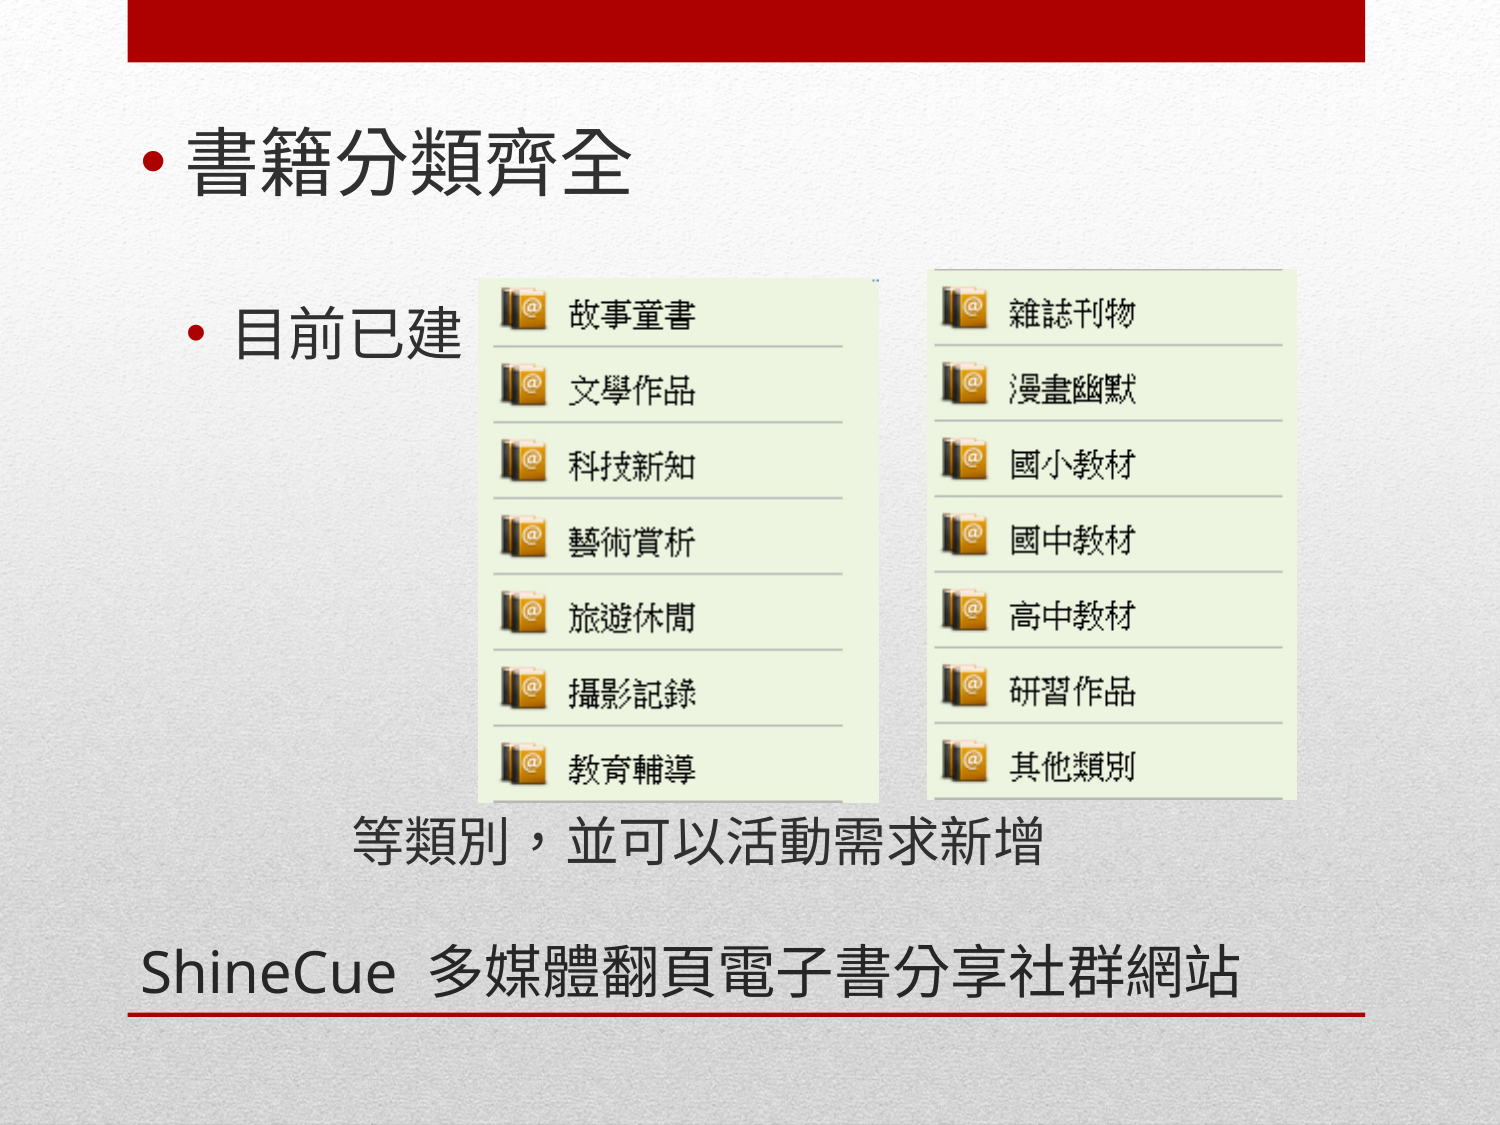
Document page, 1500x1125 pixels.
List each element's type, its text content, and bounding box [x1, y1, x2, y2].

list 書籍分類齊全 [124, 112, 1363, 209]
picture [926, 268, 1298, 800]
text_box 等類別，並可以活動需求新增 [336, 725, 1353, 880]
title ShineCue 多媒體翻頁電子書分享社群網站 [124, 749, 1353, 1013]
text_box 目前已建 [112, 278, 477, 386]
picture [477, 278, 880, 804]
